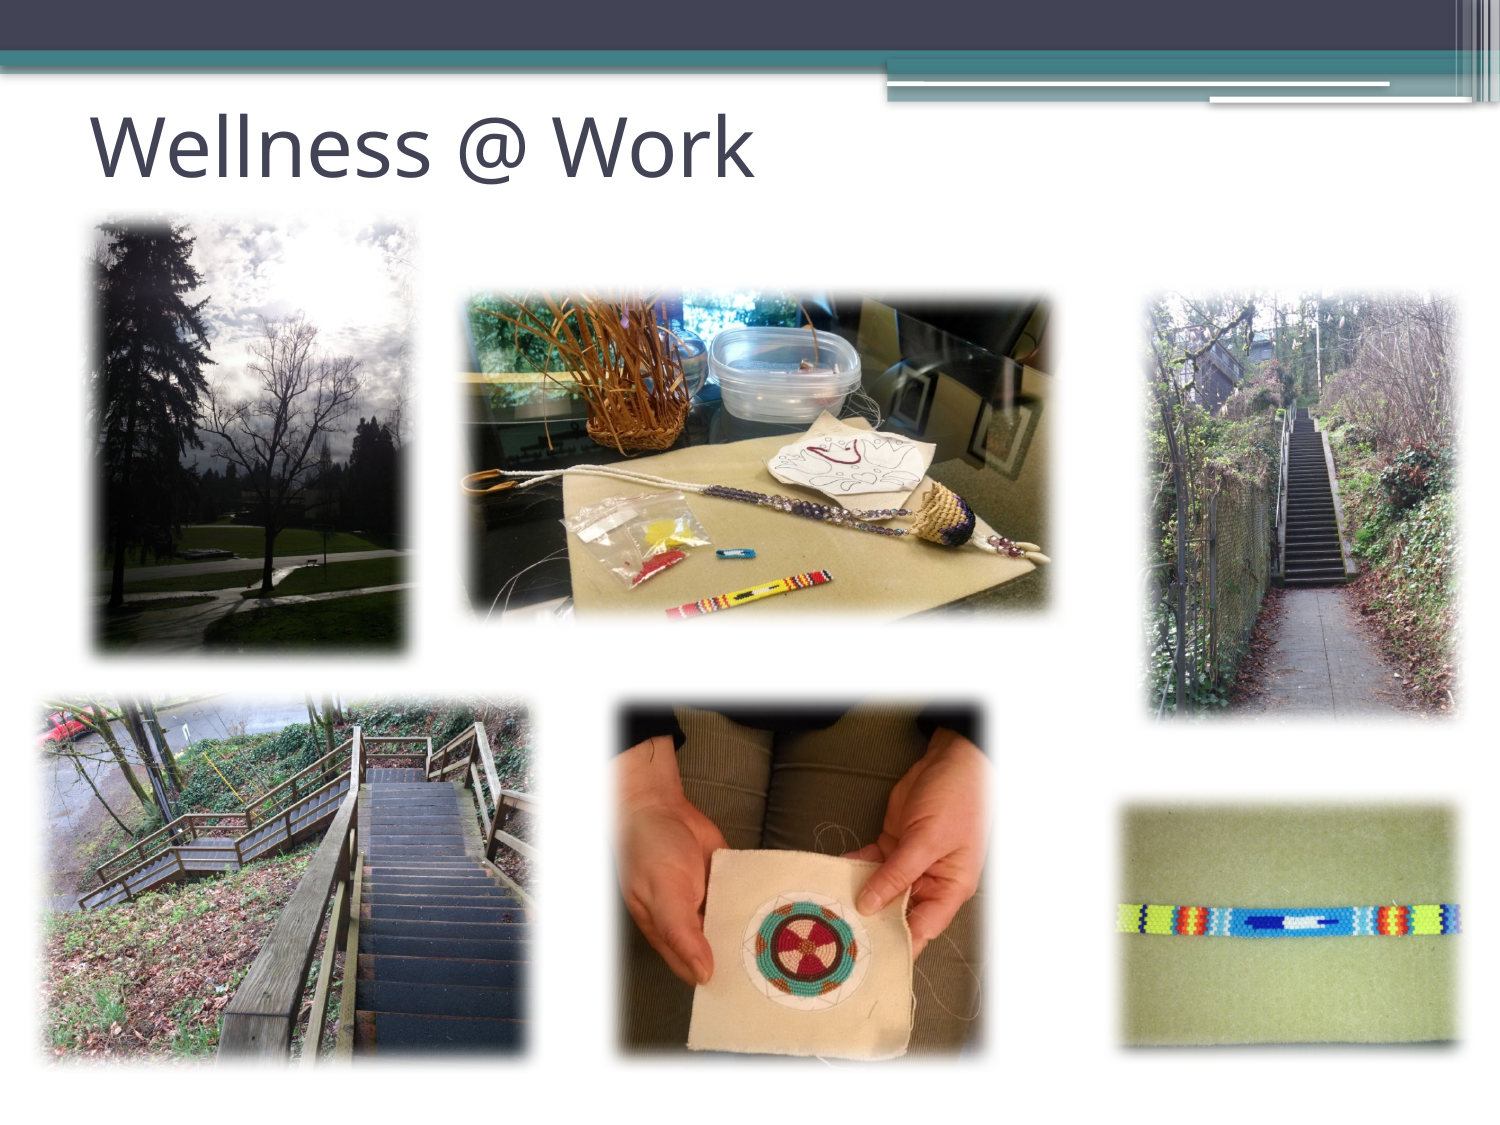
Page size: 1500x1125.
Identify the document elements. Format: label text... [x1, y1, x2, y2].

picture [1133, 282, 1472, 733]
picture [599, 684, 1001, 1074]
picture [27, 687, 545, 1076]
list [74, 205, 426, 673]
title Wellness @ Work [75, 75, 1425, 213]
picture [449, 282, 1067, 630]
picture [1102, 785, 1475, 1065]
